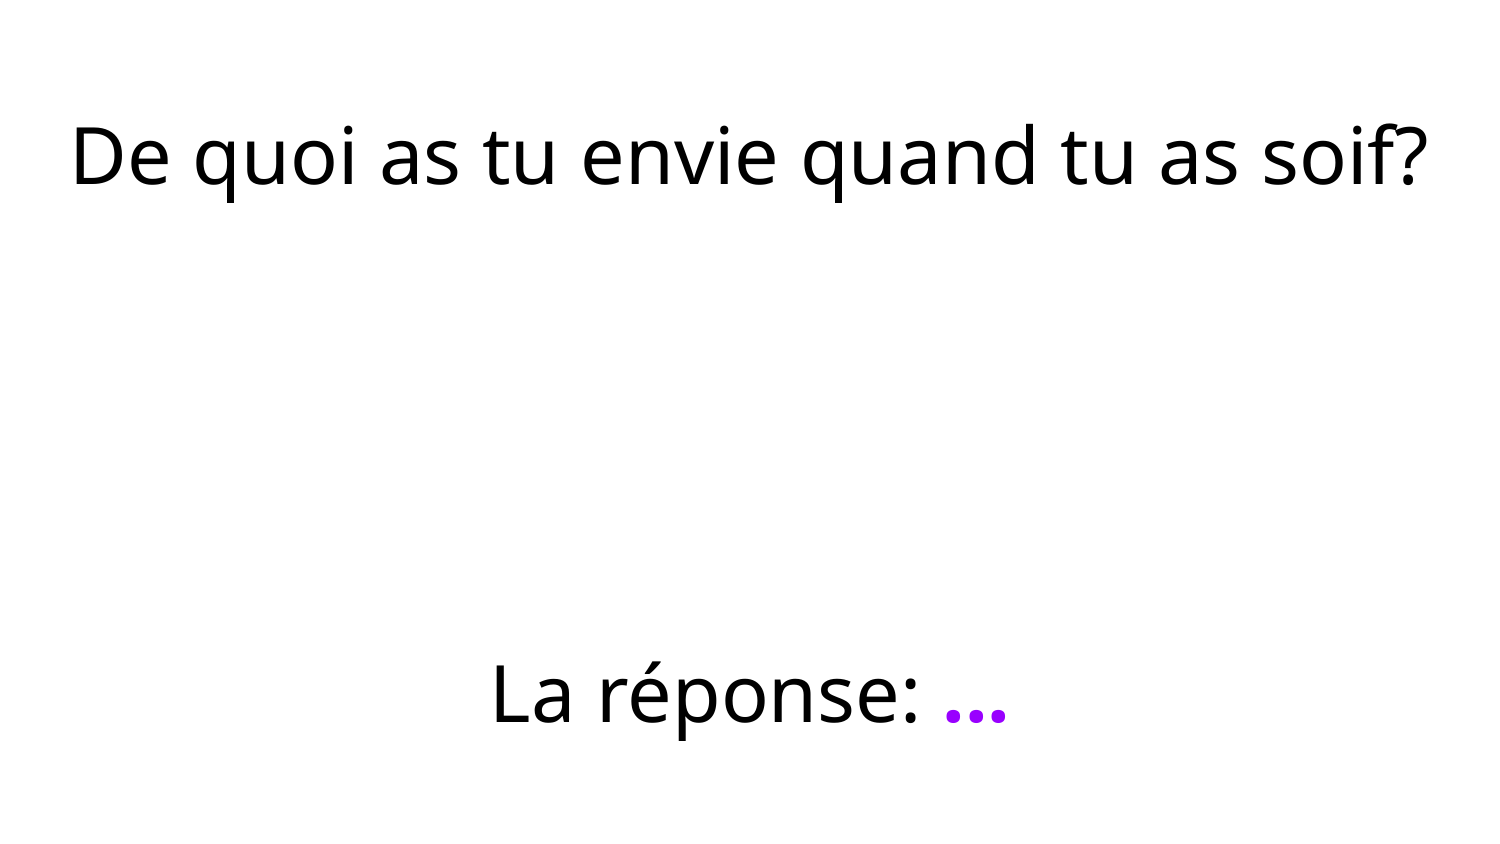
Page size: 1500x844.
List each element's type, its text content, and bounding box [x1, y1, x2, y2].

text_box De quoi as tu envie quand tu as soif? [17, 90, 1483, 216]
text_box La réponse: ... [17, 628, 1483, 754]
